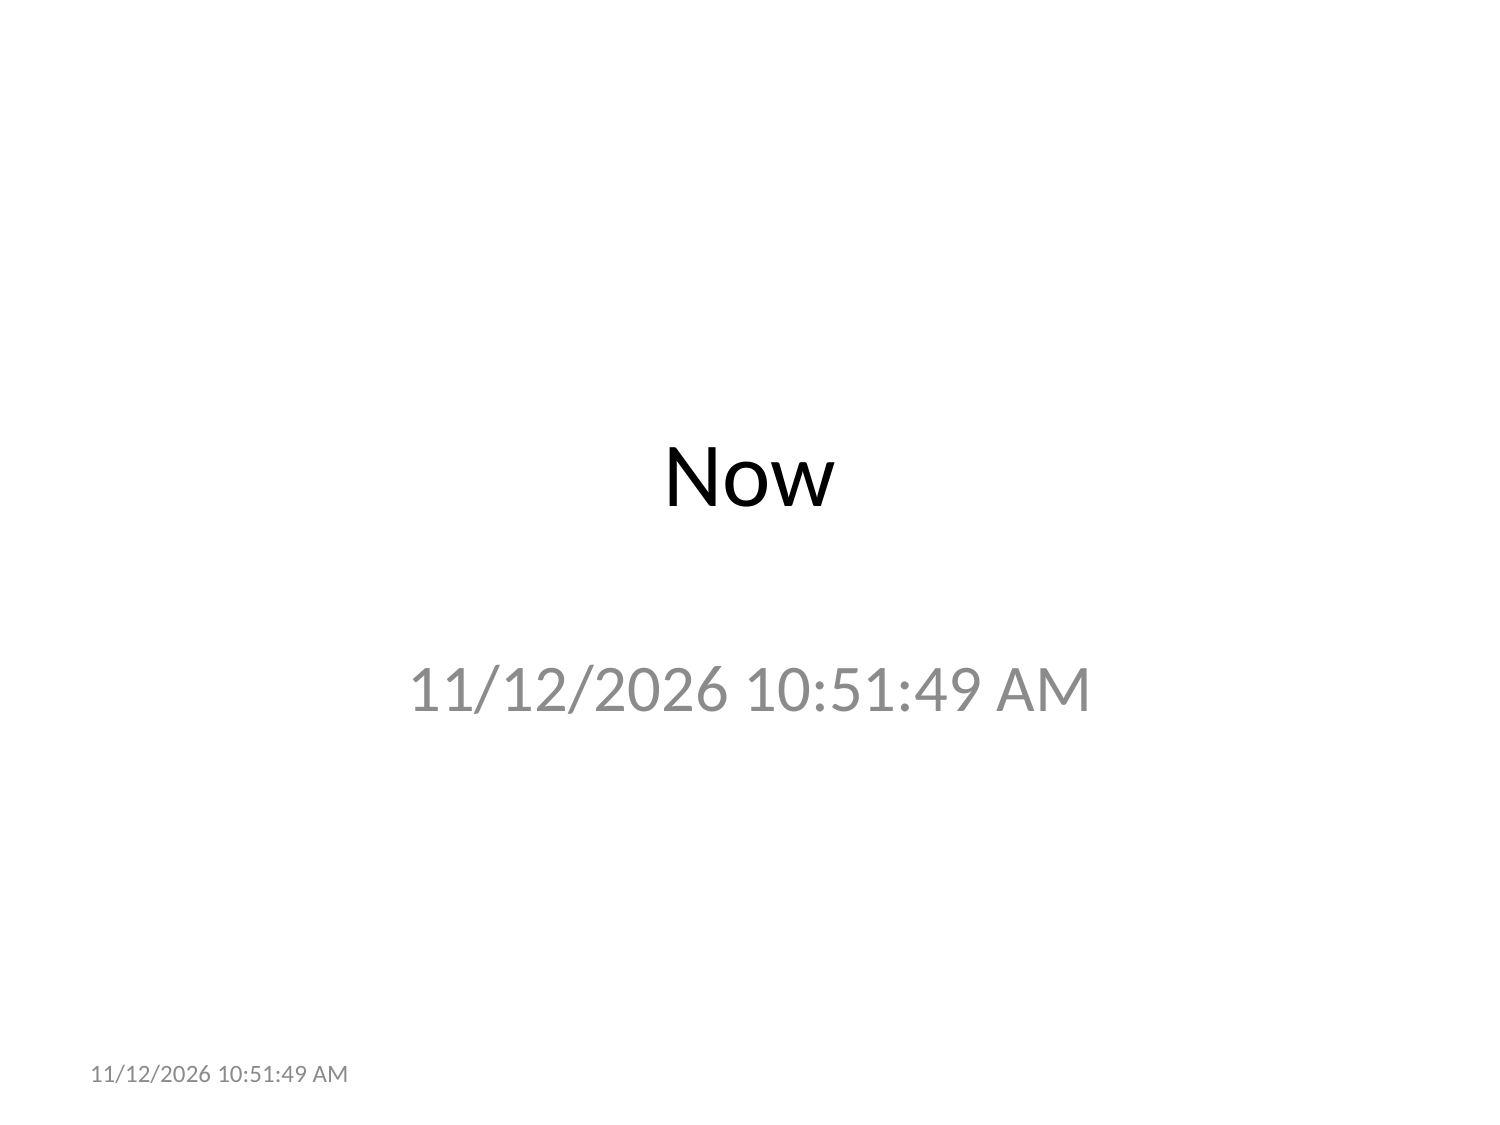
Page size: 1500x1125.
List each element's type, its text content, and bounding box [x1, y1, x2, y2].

title Now [112, 349, 1388, 591]
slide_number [75, 1042, 425, 1103]
subtitle 2011-12-19 10:20:04 AM [225, 637, 1275, 925]
